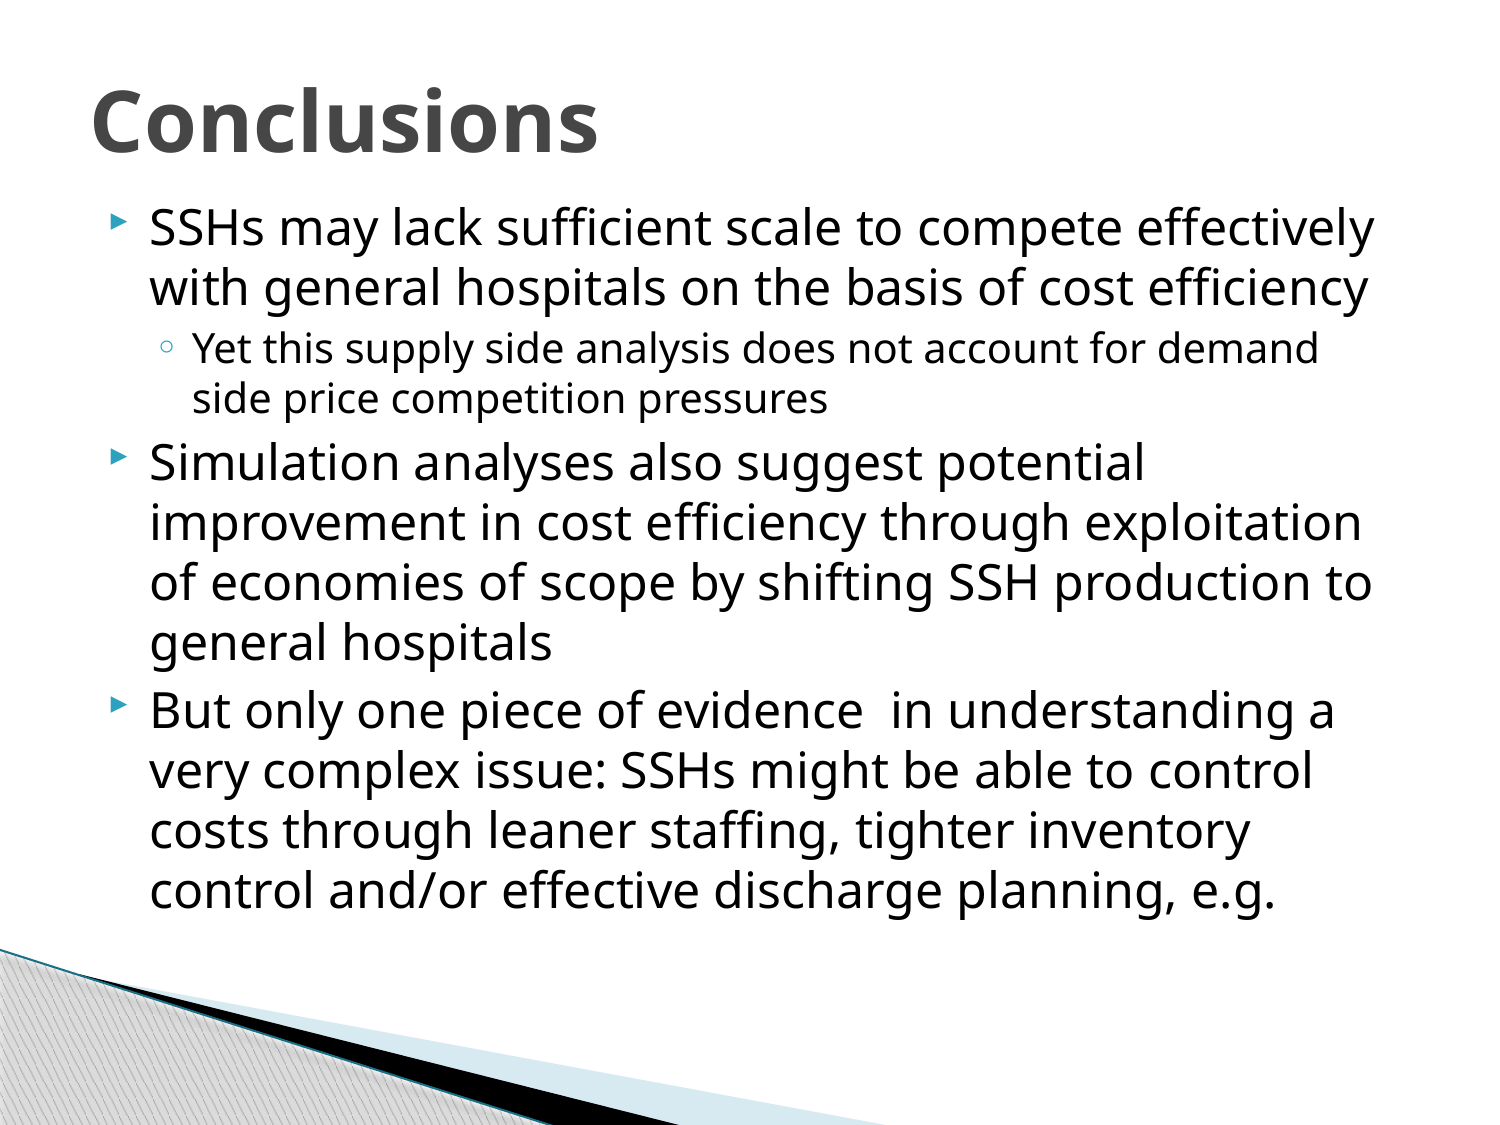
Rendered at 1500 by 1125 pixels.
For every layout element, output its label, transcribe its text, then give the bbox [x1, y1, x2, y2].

list SSHs may lack sufficient scale to compete effectively with general hospitals on the basis of cost efficiency Yet this supply side analysis does not account for demand side price competition pressures Simulation analyses also suggest potential improvement in cost efficiency through exploitation of economies of scope by shifting SSH production to general hospitals But only one piece of evidence in understanding a very complex issue: SSHs might be able to control costs through leaner staffing, tighter inventory control and/or effective discharge planning, e.g. [75, 213, 1425, 930]
title Conclusions [75, 24, 1425, 213]
